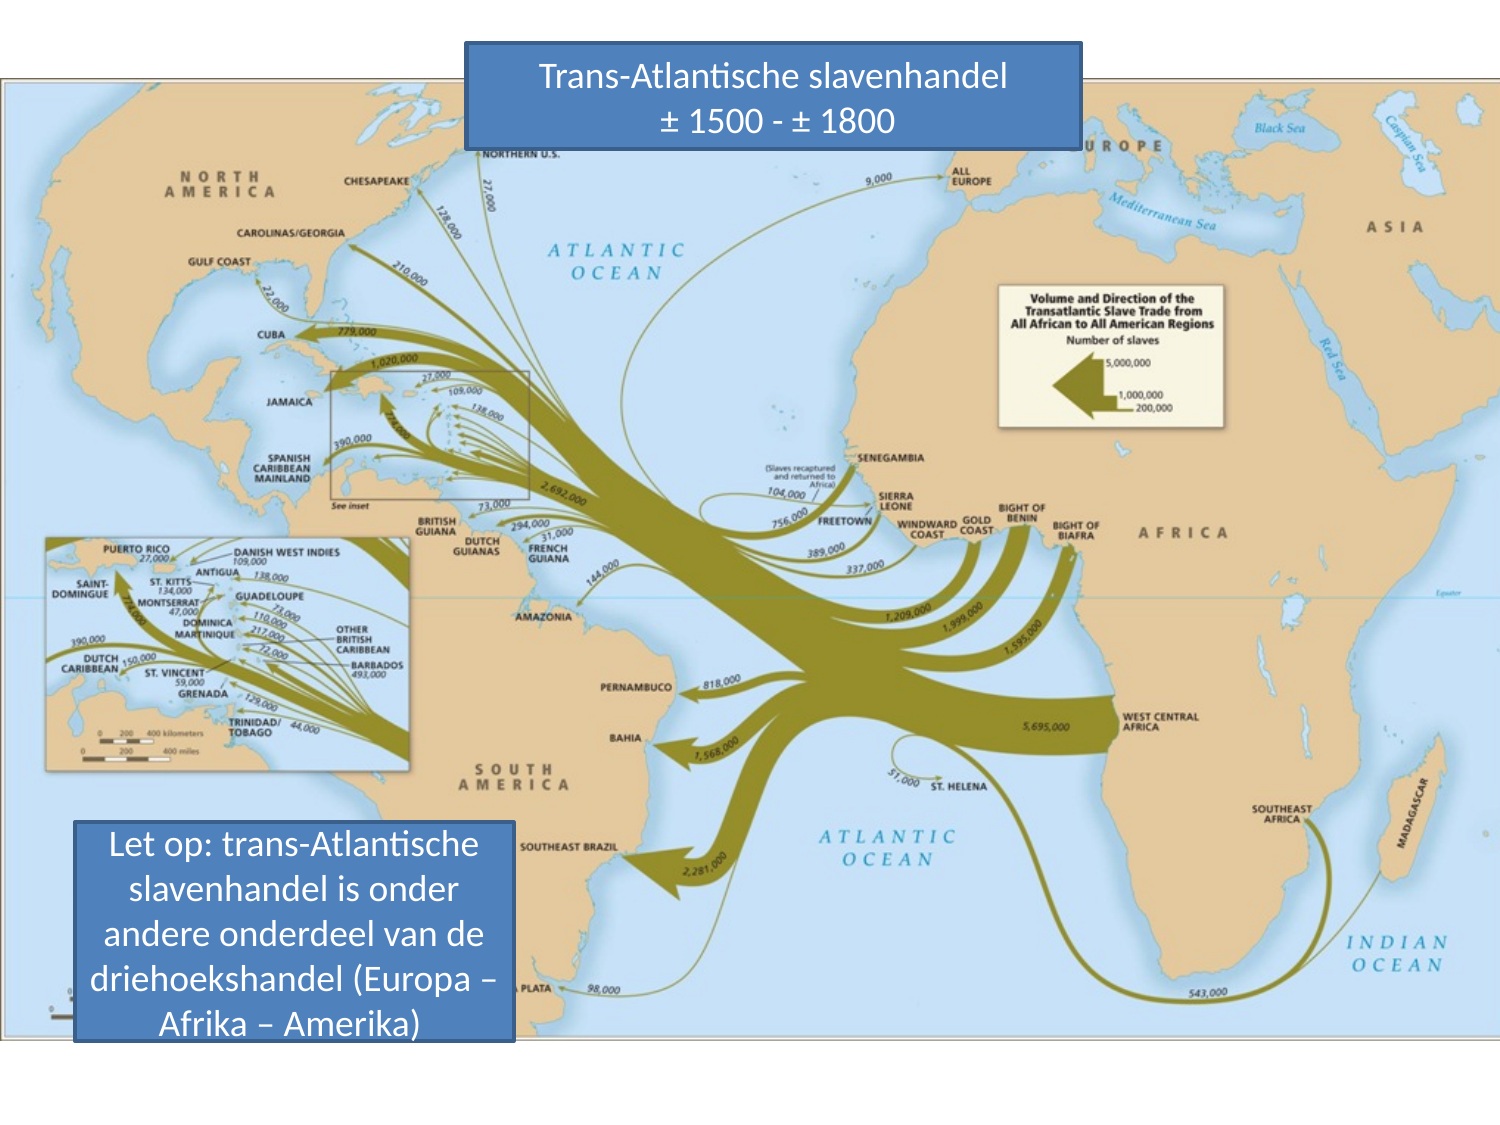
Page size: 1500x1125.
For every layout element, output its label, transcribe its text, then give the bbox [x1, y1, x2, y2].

picture [0, 77, 1500, 1042]
text_box Trans-Atlantische slavenhandel ± 1500 - ± 1800 [464, 41, 1083, 76]
